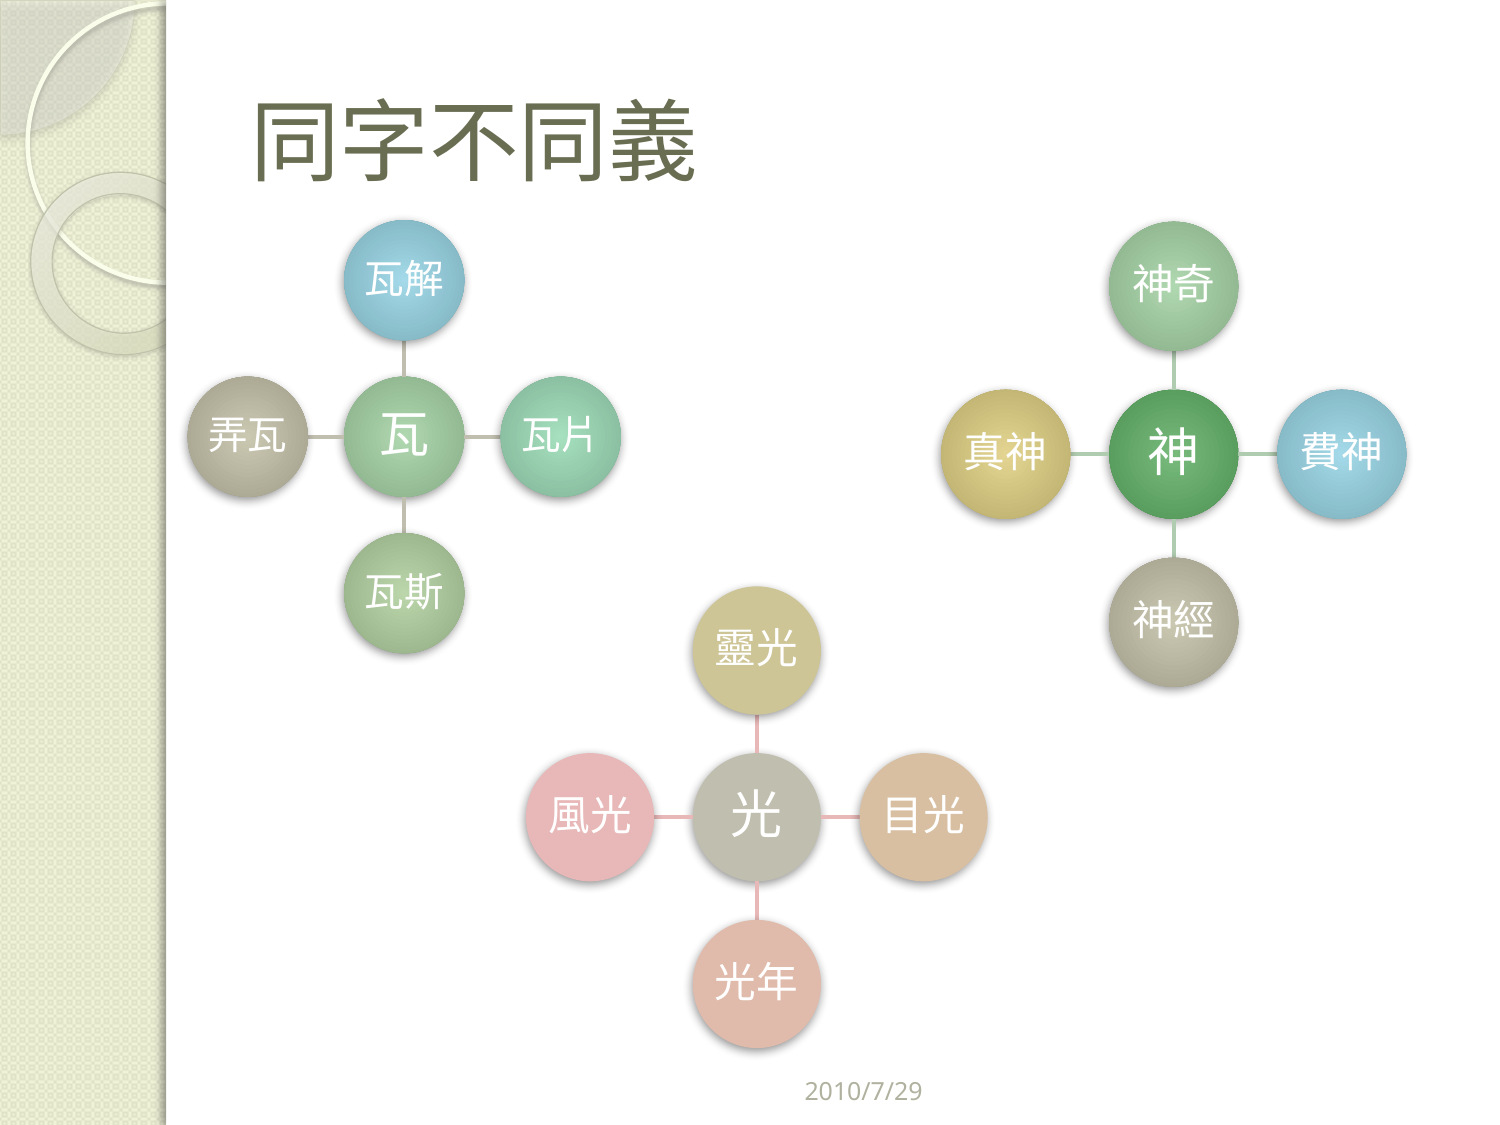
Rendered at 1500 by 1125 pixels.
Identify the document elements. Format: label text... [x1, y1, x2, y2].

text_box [383, 585, 1131, 1049]
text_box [847, 219, 1500, 689]
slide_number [587, 1060, 938, 1113]
title 同字不同義 [235, 45, 1466, 233]
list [170, 219, 638, 654]
